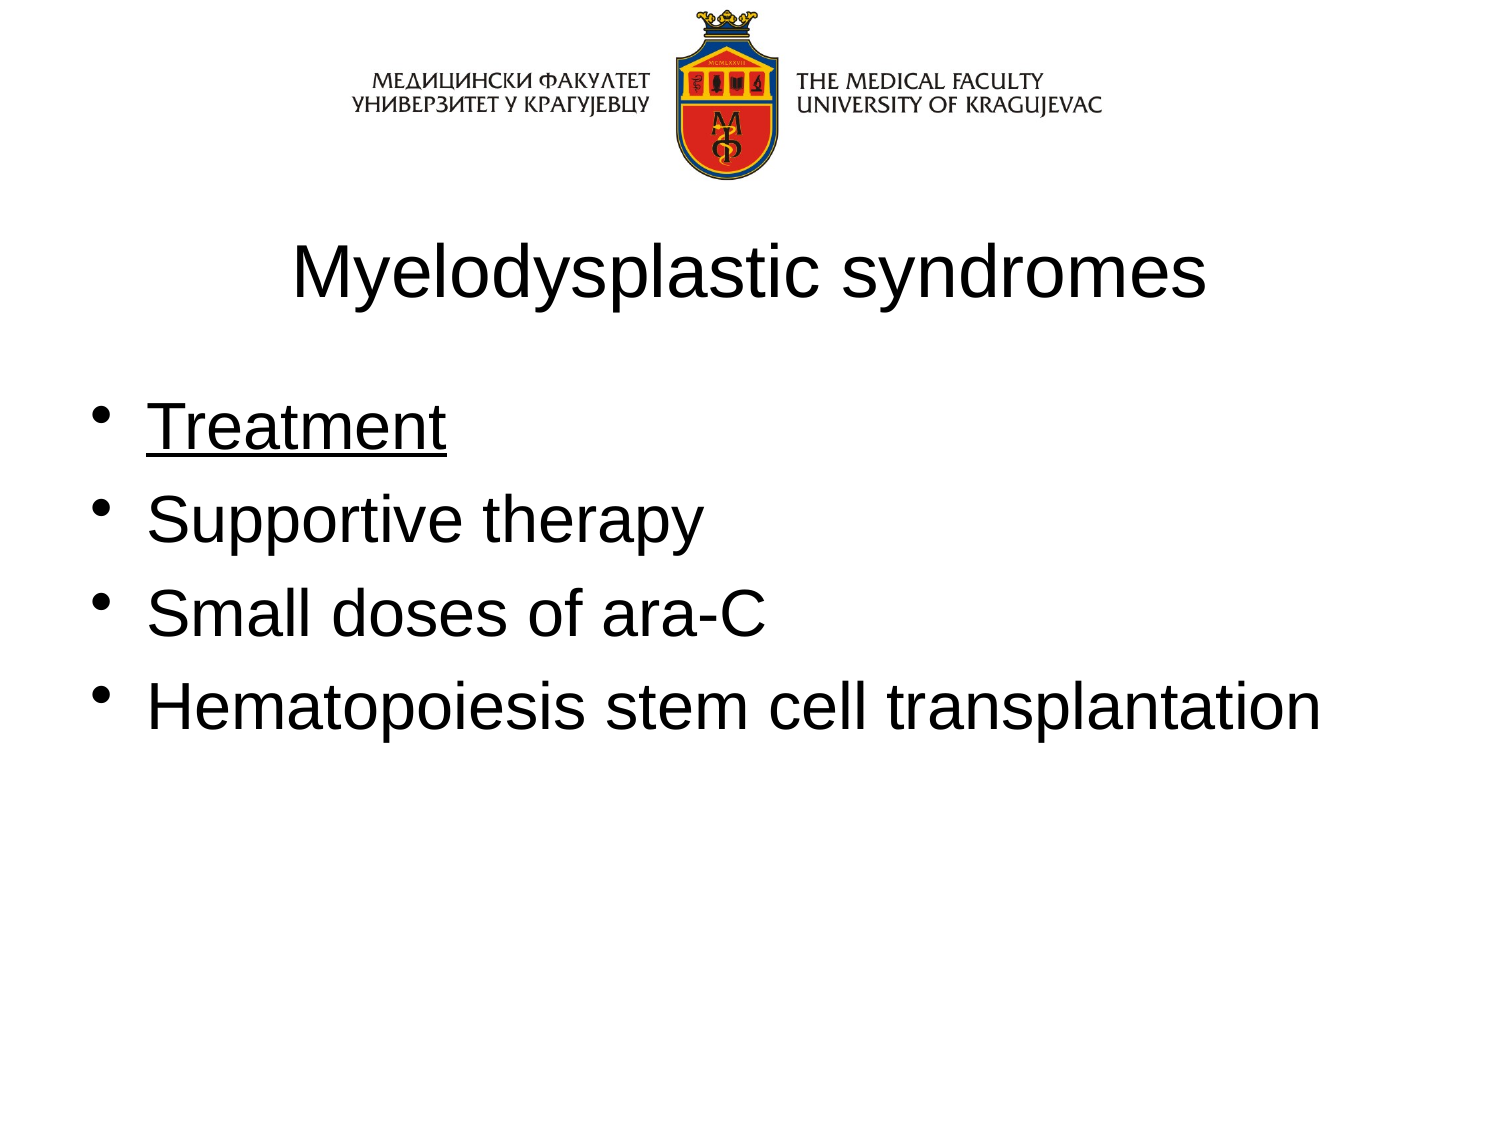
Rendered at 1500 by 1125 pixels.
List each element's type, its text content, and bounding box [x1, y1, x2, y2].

picture [328, 0, 1125, 173]
list Treatment Supportive therapy Small doses of ara-C Hematopoiesis stem cell transplantation [74, 374, 1426, 1118]
title Myelodysplastic syndromes [74, 173, 1426, 362]
